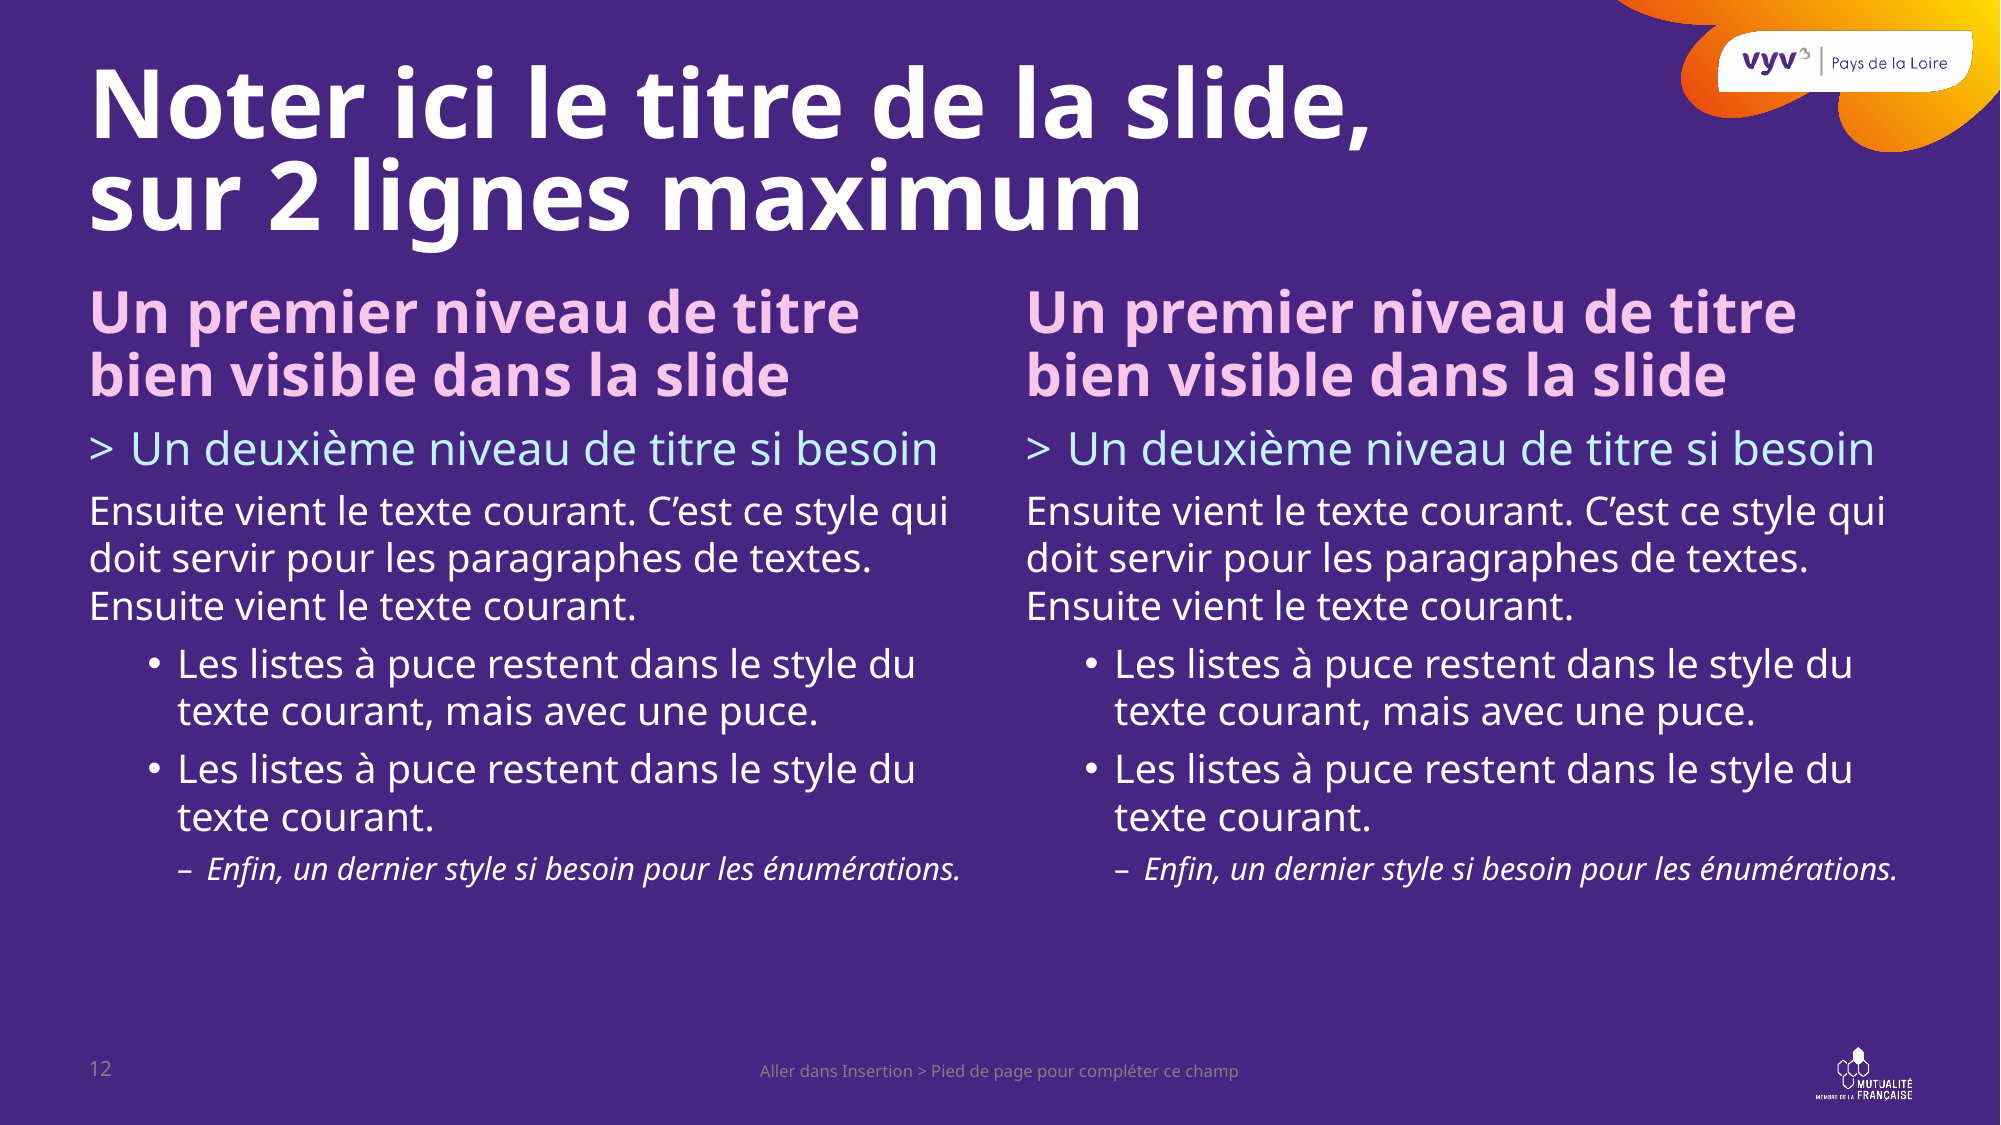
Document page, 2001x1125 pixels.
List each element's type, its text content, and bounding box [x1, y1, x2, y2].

list Un premier niveau de titre bien visible dans la slide Un deuxième niveau de titre si besoin Ensuite vient le texte courant. C’est ce style qui doit servir pour les paragraphes de textes. Ensuite vient le texte courant. Les listes à puce restent dans le style du texte courant, mais avec une puce. Les listes à puce restent dans le style du texte courant. Enfin, un dernier style si besoin pour les énumérations. [88, 283, 975, 1022]
list Un premier niveau de titre bien visible dans la slide Un deuxième niveau de titre si besoin Ensuite vient le texte courant. C’est ce style qui doit servir pour les paragraphes de textes. Ensuite vient le texte courant. Les listes à puce restent dans le style du texte courant, mais avec une puce. Les listes à puce restent dans le style du texte courant. Enfin, un dernier style si besoin pour les énumérations. [1025, 283, 1912, 1022]
title Noter ici le titre de la slide, sur 2 lignes maximum [88, 59, 1912, 254]
slide_number 12 [88, 1063, 207, 1085]
picture [1816, 1047, 1912, 1101]
footer Aller dans Insertion > Pied de page pour compléter ce champ [207, 1063, 1794, 1085]
picture [1713, 24, 1977, 98]
